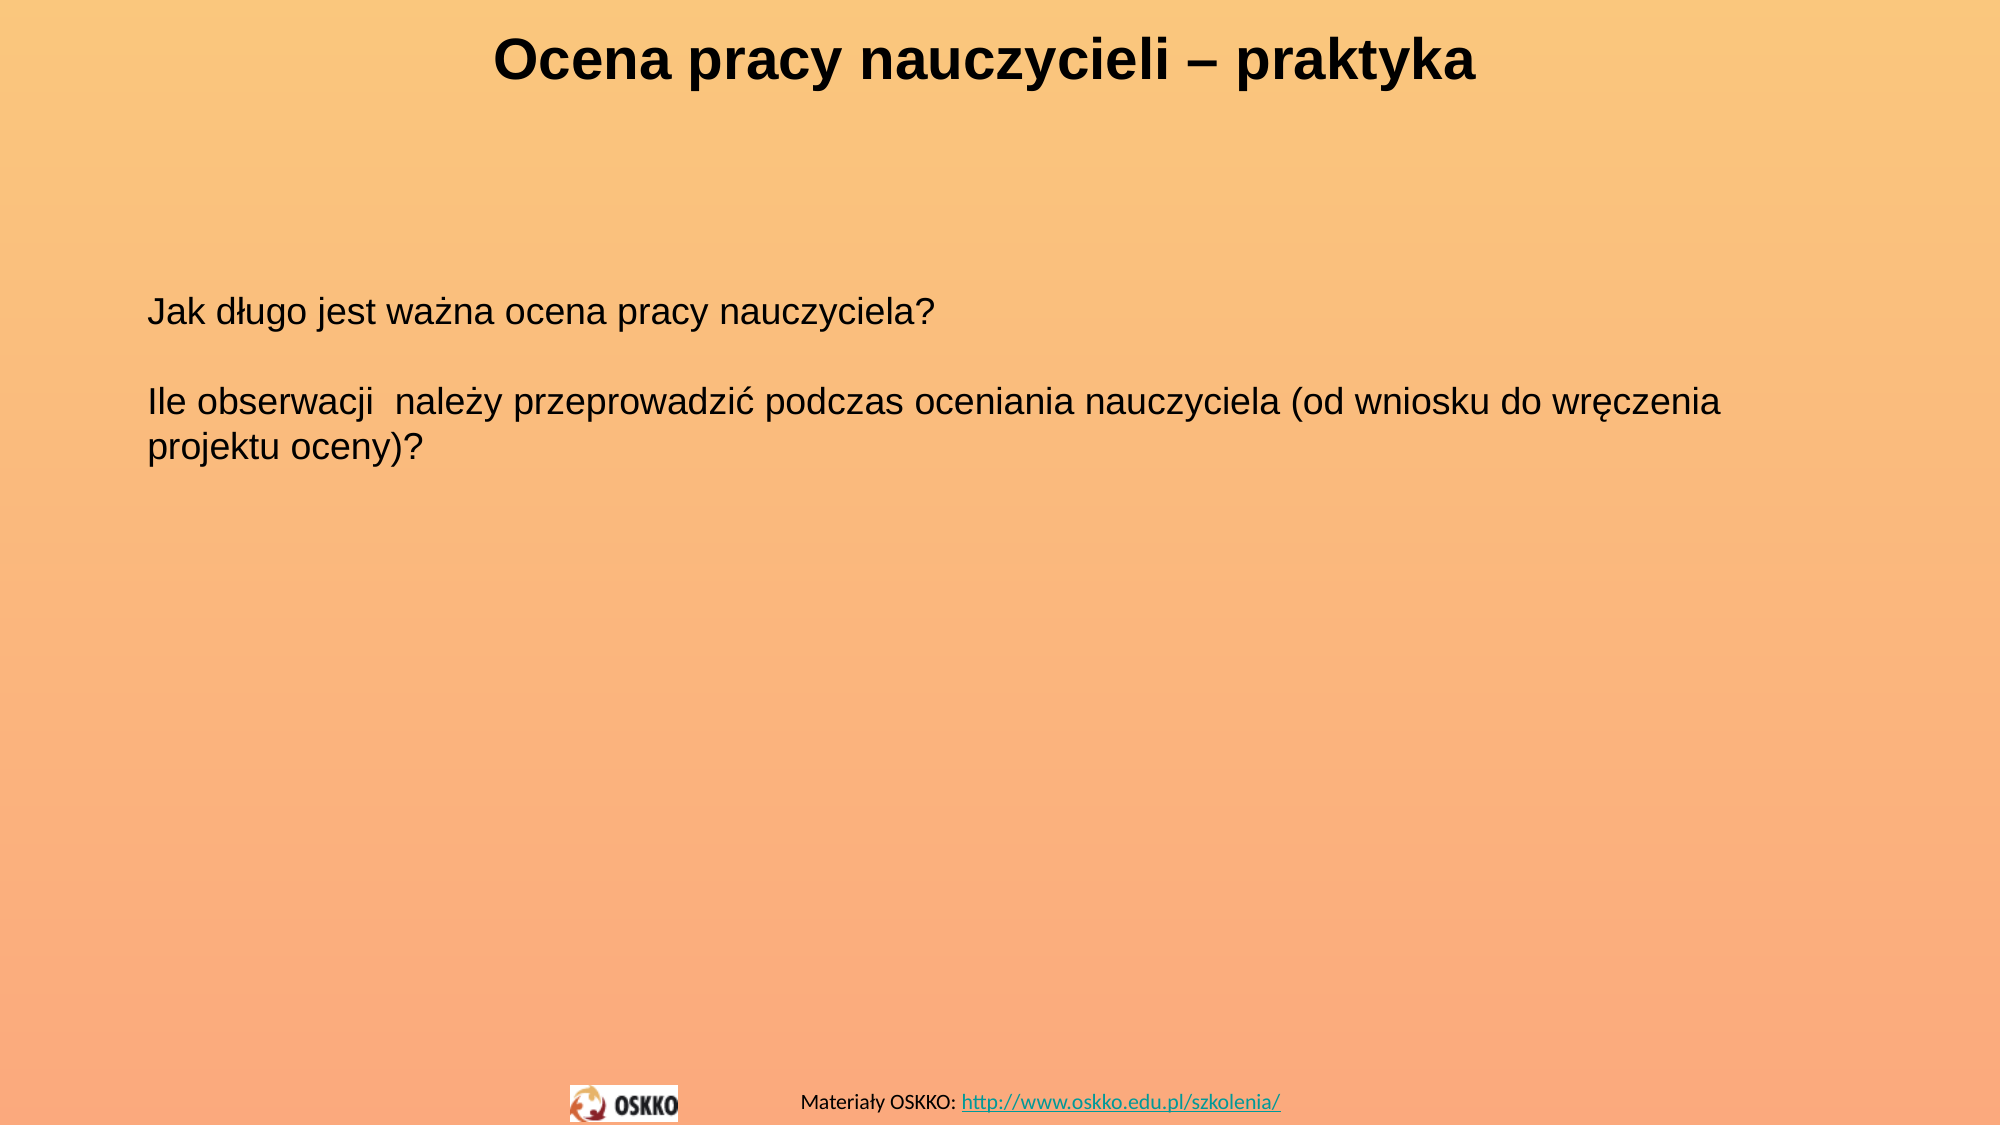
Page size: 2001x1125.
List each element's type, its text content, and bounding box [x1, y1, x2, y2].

picture [570, 1085, 678, 1123]
text_box Ocena pracy nauczycieli – praktyka [249, 13, 1721, 144]
text_box Materiały OSKKO: http://www.oskko.edu.pl/szkolenia/ [493, 1080, 1603, 1122]
text_box Jak długo jest ważna ocena pracy nauczyciela? Ile obserwacji należy przeprowadzić podczas oceniania nauczyciela (od wniosku do wręczenia projektu oceny)? [132, 144, 1851, 565]
